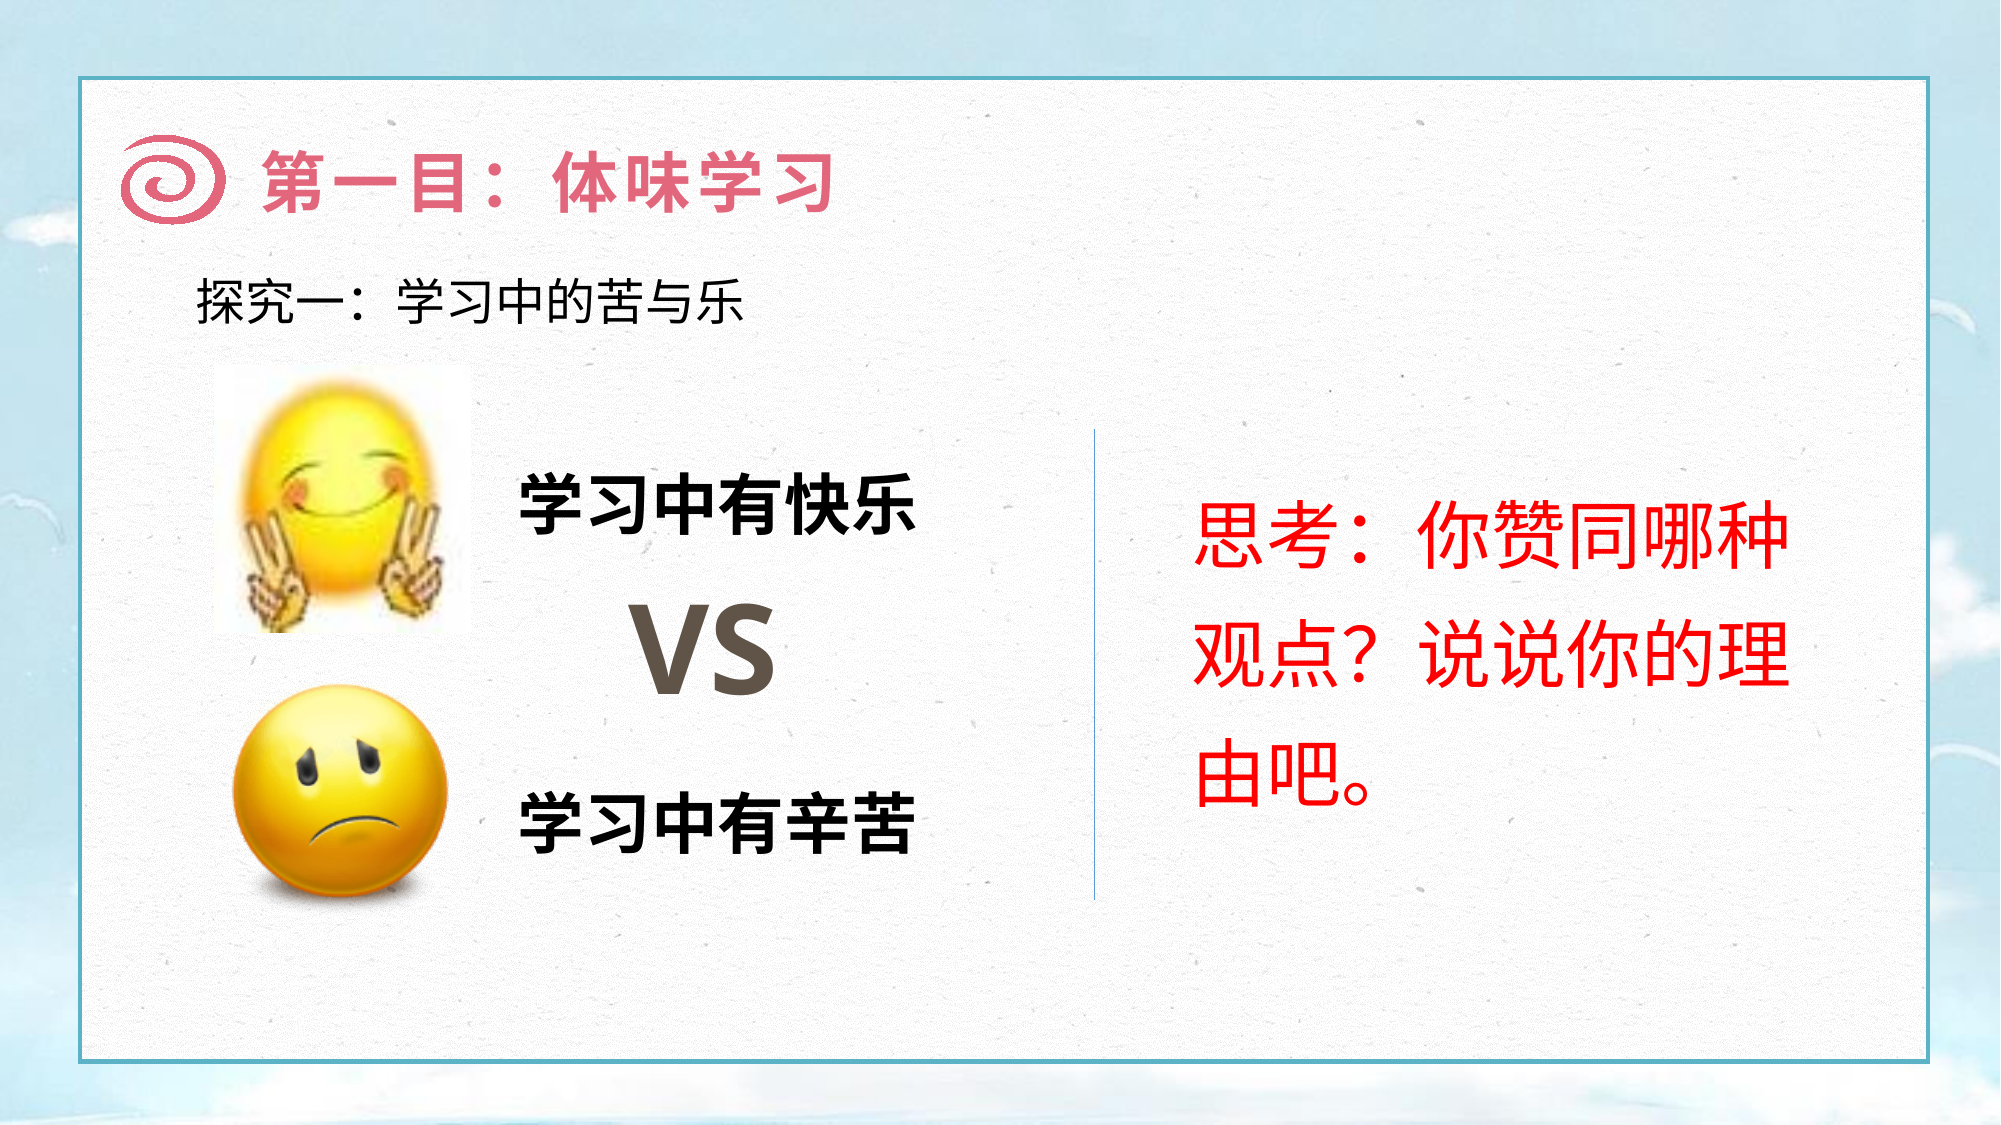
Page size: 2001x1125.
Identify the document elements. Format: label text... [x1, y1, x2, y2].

text_box 探究一：学习中的苦与乐 [180, 262, 760, 338]
text_box VS [613, 562, 794, 728]
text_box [117, 121, 1013, 240]
text_box 学习中有快乐 学习中有辛苦 [410, 454, 1071, 871]
text_box 思考：你赞同哪种 观点？说说你的理 由吧。 [1191, 539, 1945, 1011]
picture [0, 0, 2001, 1125]
